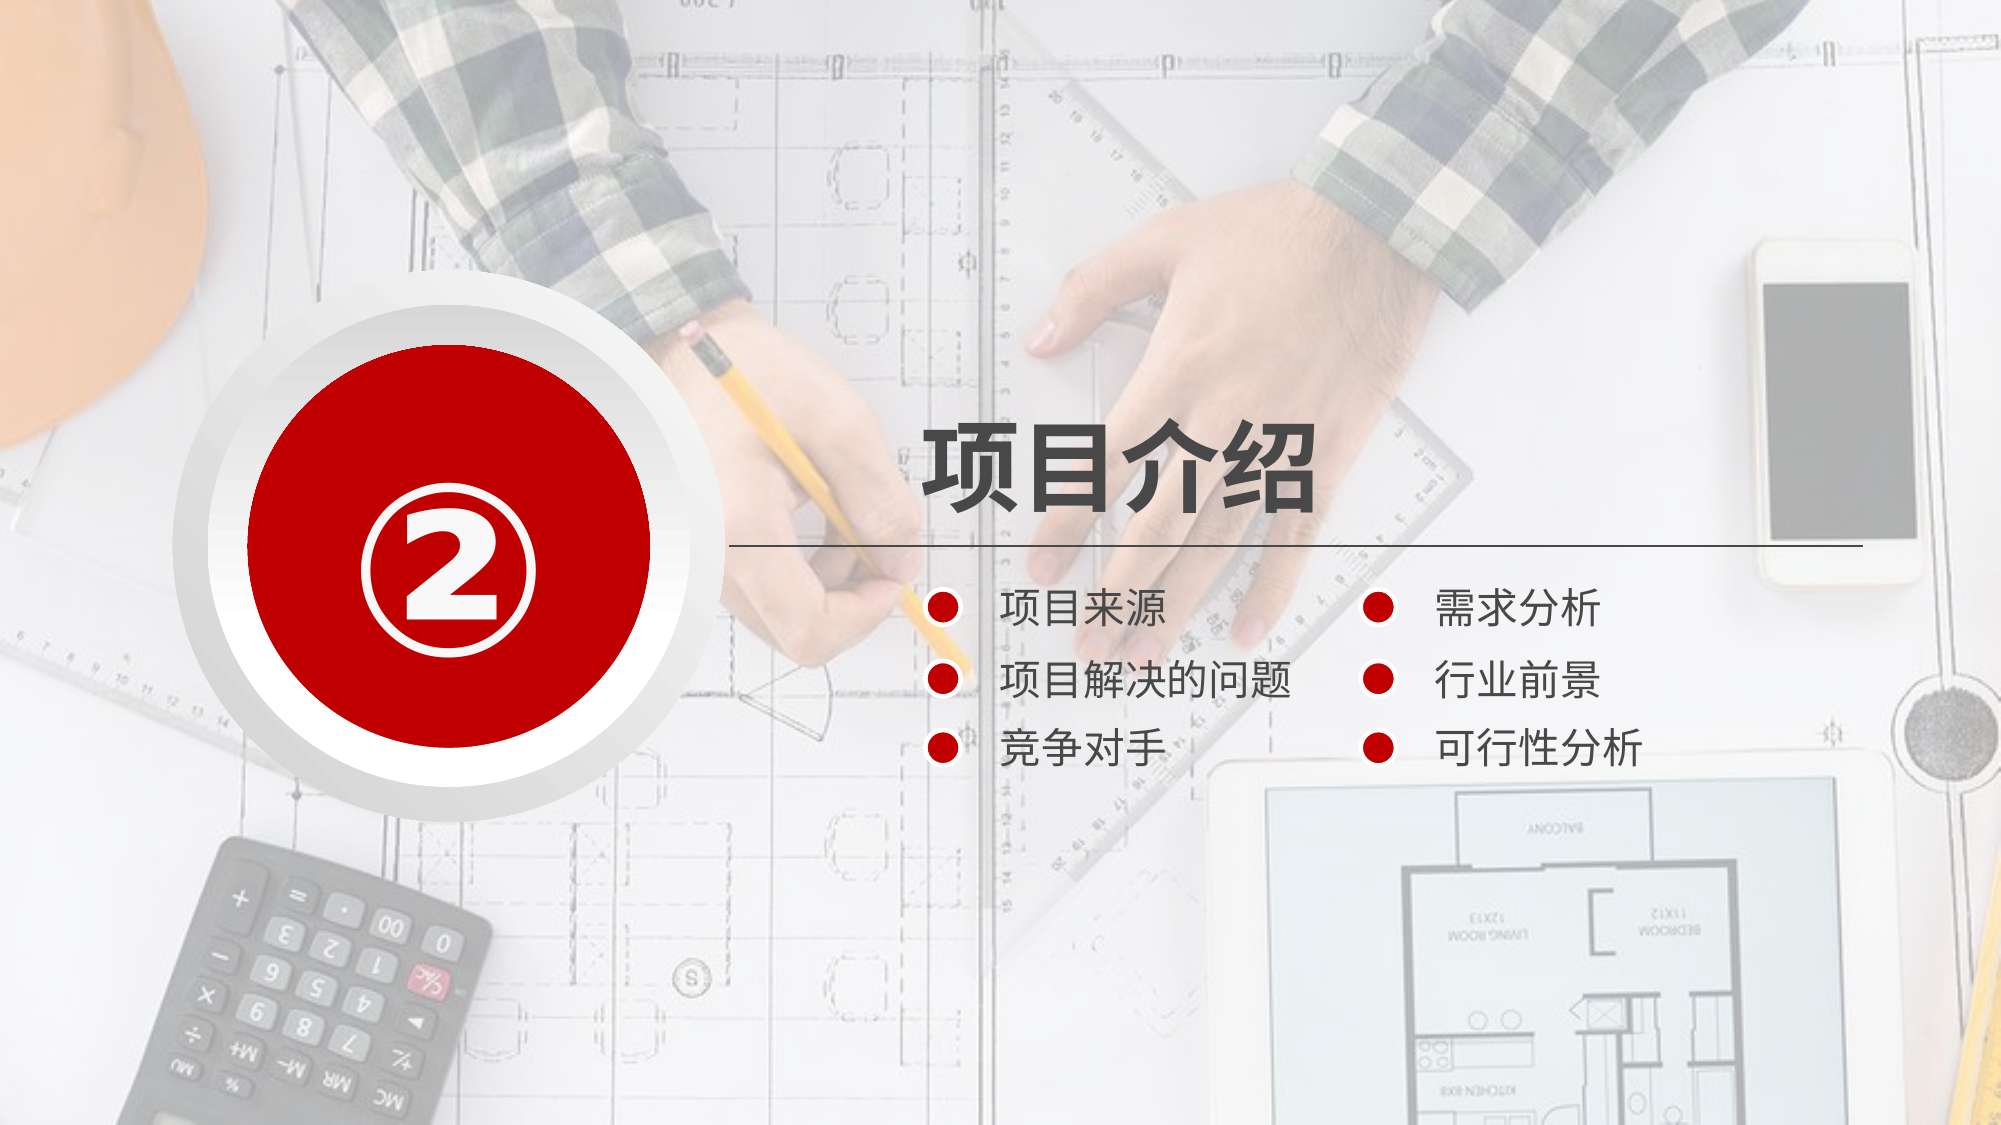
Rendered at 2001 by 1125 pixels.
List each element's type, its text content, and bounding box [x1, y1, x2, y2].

text_box 竞争对手 [984, 714, 1357, 780]
text_box [1360, 660, 1397, 697]
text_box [172, 269, 725, 823]
text_box [1360, 589, 1397, 625]
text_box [0, 0, 2001, 1125]
text_box [925, 729, 961, 766]
text_box 需求分析 [1420, 574, 1792, 640]
text_box 行业前景 [1420, 645, 1792, 711]
text_box 项目解决的问题 [984, 645, 1357, 711]
text_box [1360, 729, 1397, 766]
text_box 可行性分析 [1420, 714, 1792, 780]
text_box [925, 660, 961, 697]
text_box [925, 589, 961, 625]
text_box 项目介绍 [730, 397, 1634, 532]
text_box 项目来源 [984, 574, 1357, 640]
